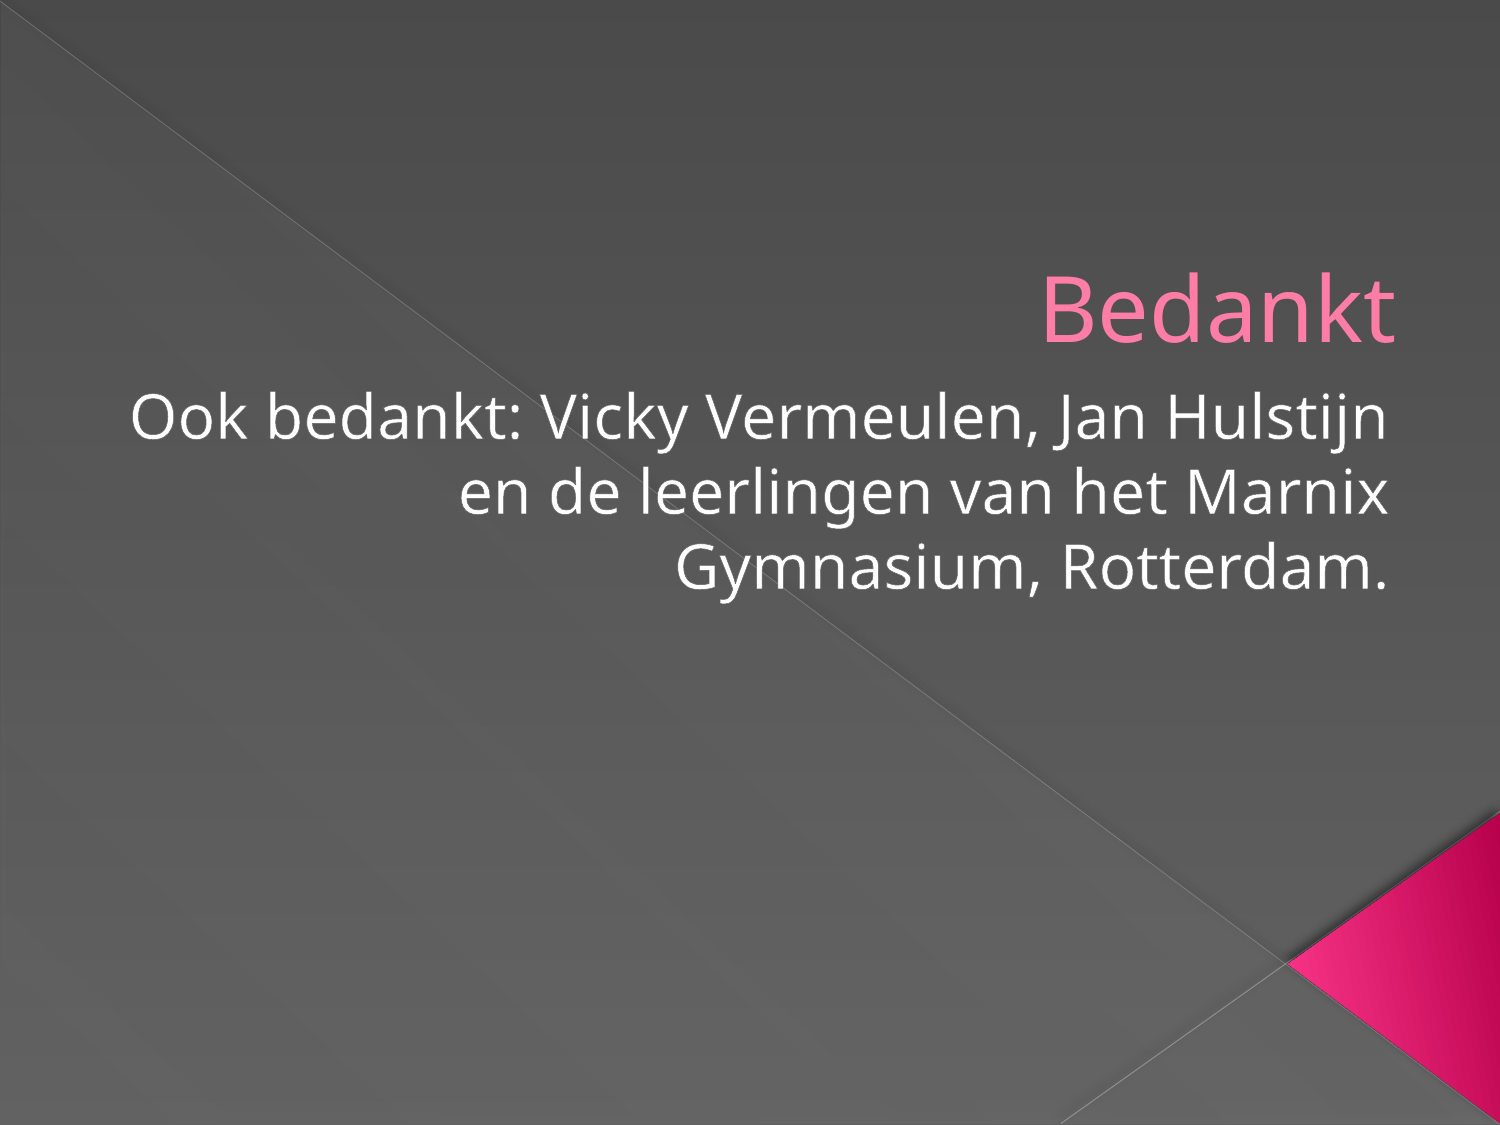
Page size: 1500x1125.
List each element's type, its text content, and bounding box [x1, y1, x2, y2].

title Bedankt [88, 127, 1412, 369]
subtitle Ook bedankt: Vicky Vermeulen, Jan Hulstijn en de leerlingen van het Marnix Gymnasium, Rotterdam. [88, 369, 1412, 657]
